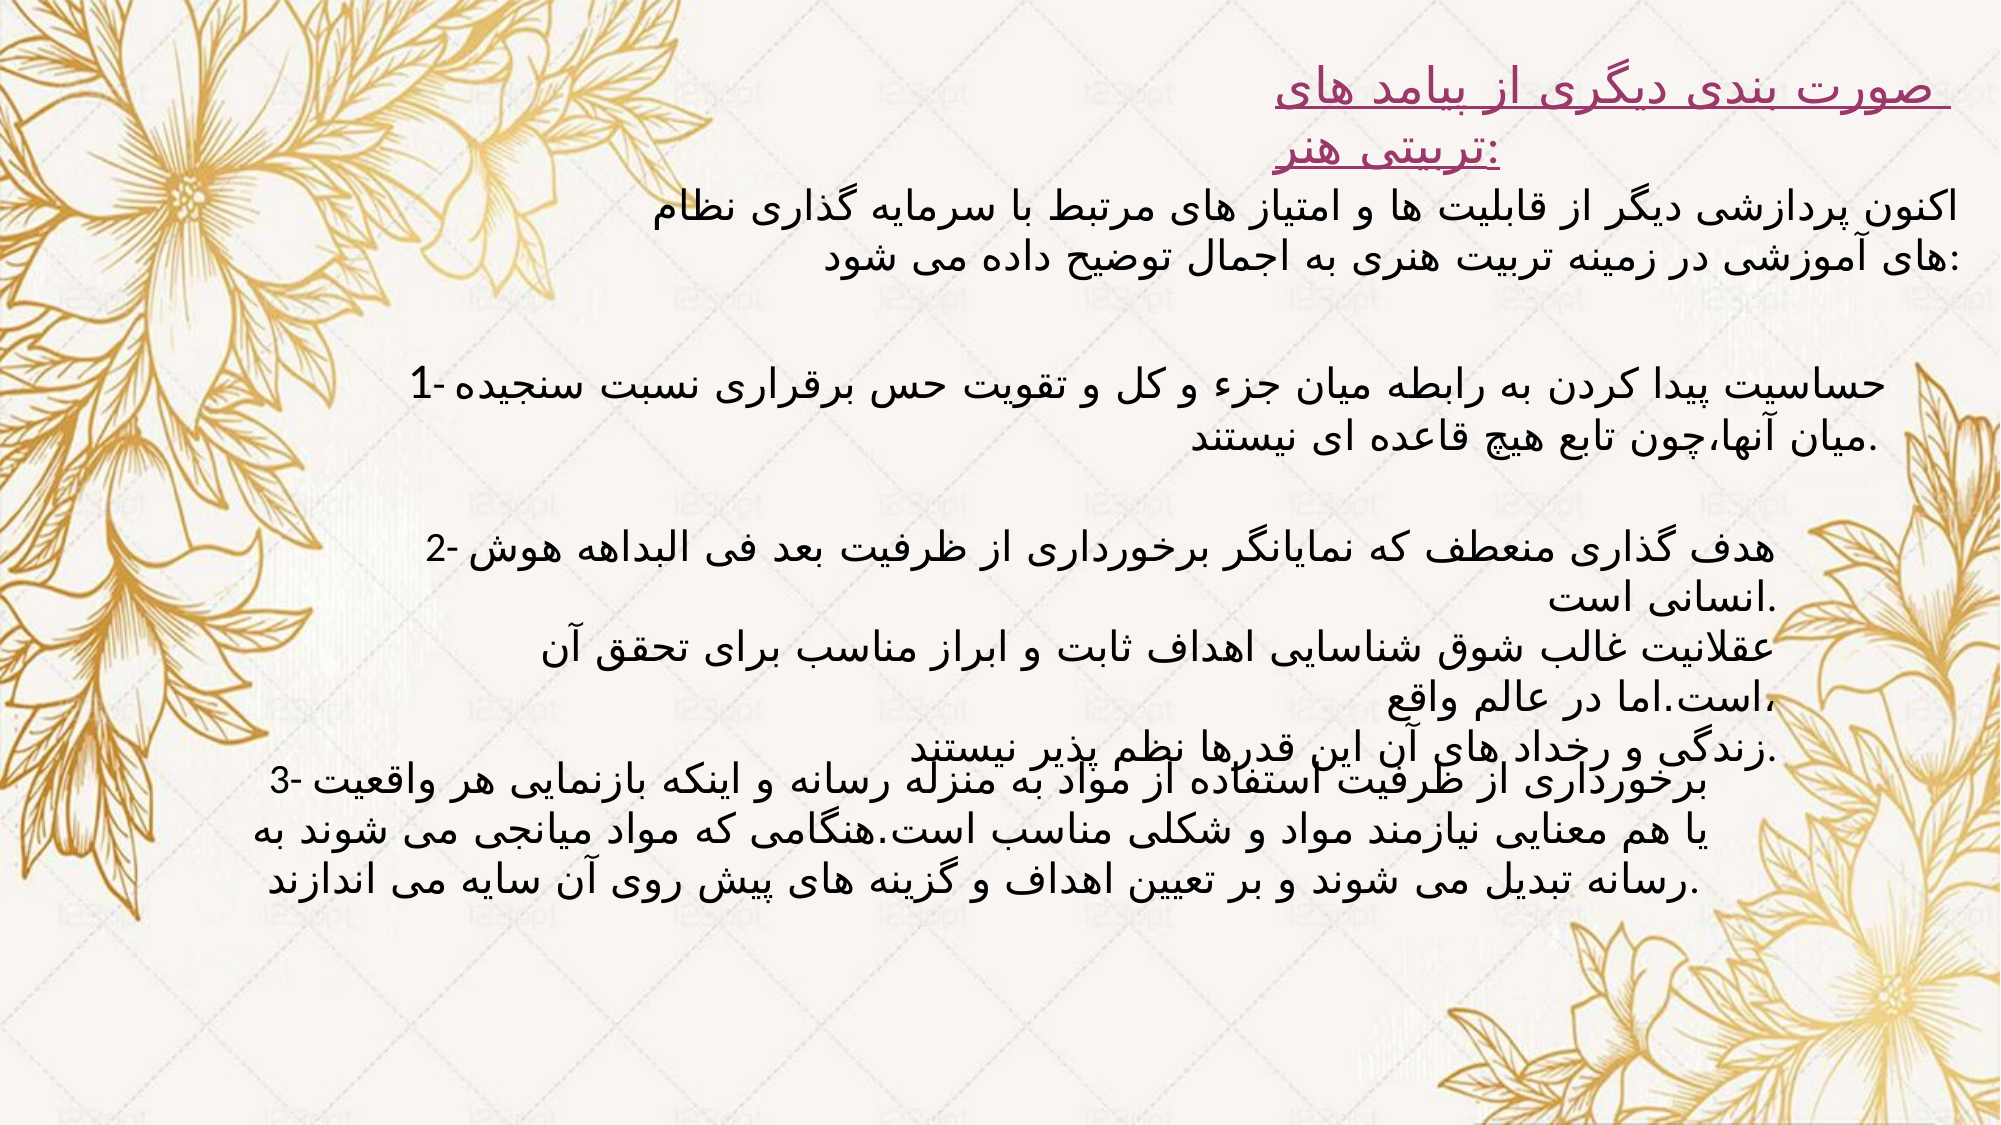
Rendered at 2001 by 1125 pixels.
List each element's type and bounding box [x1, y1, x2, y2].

list [0, 0, 2000, 1125]
